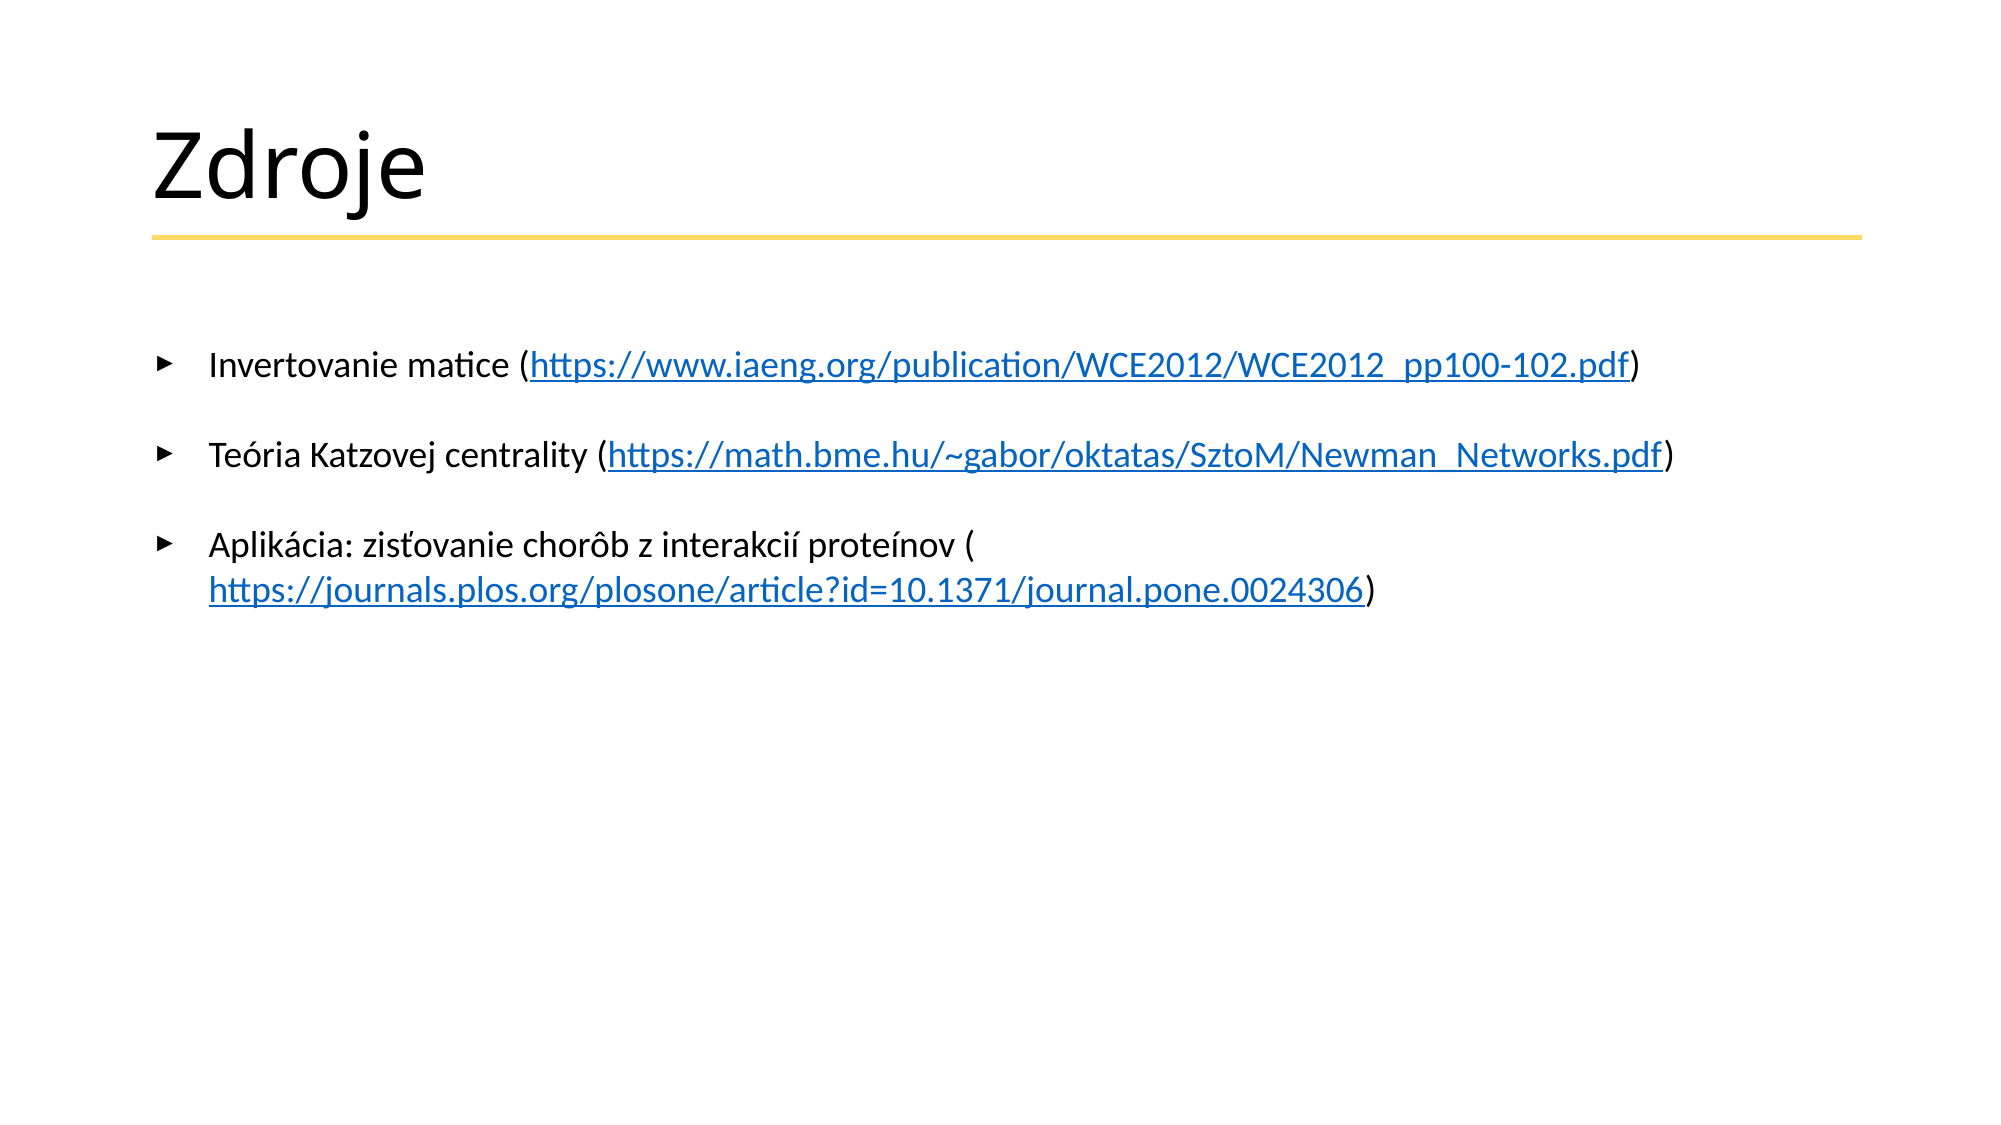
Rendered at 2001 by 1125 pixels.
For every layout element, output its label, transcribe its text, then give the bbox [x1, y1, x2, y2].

title Zdroje [137, 59, 1863, 278]
text_box Invertovanie matice (https://www.iaeng.org/publication/WCE2012/WCE2012_pp100-102.pdf) Teória Katzovej centrality (https://math.bme.hu/~gabor/oktatas/SztoM/Newman_Networks.pdf) Aplikácia: zisťovanie chorôb z interakcií proteínov (https://journals.plos.org/plosone/article?id=10.1371/journal.pone.0024306) [137, 332, 1863, 730]
